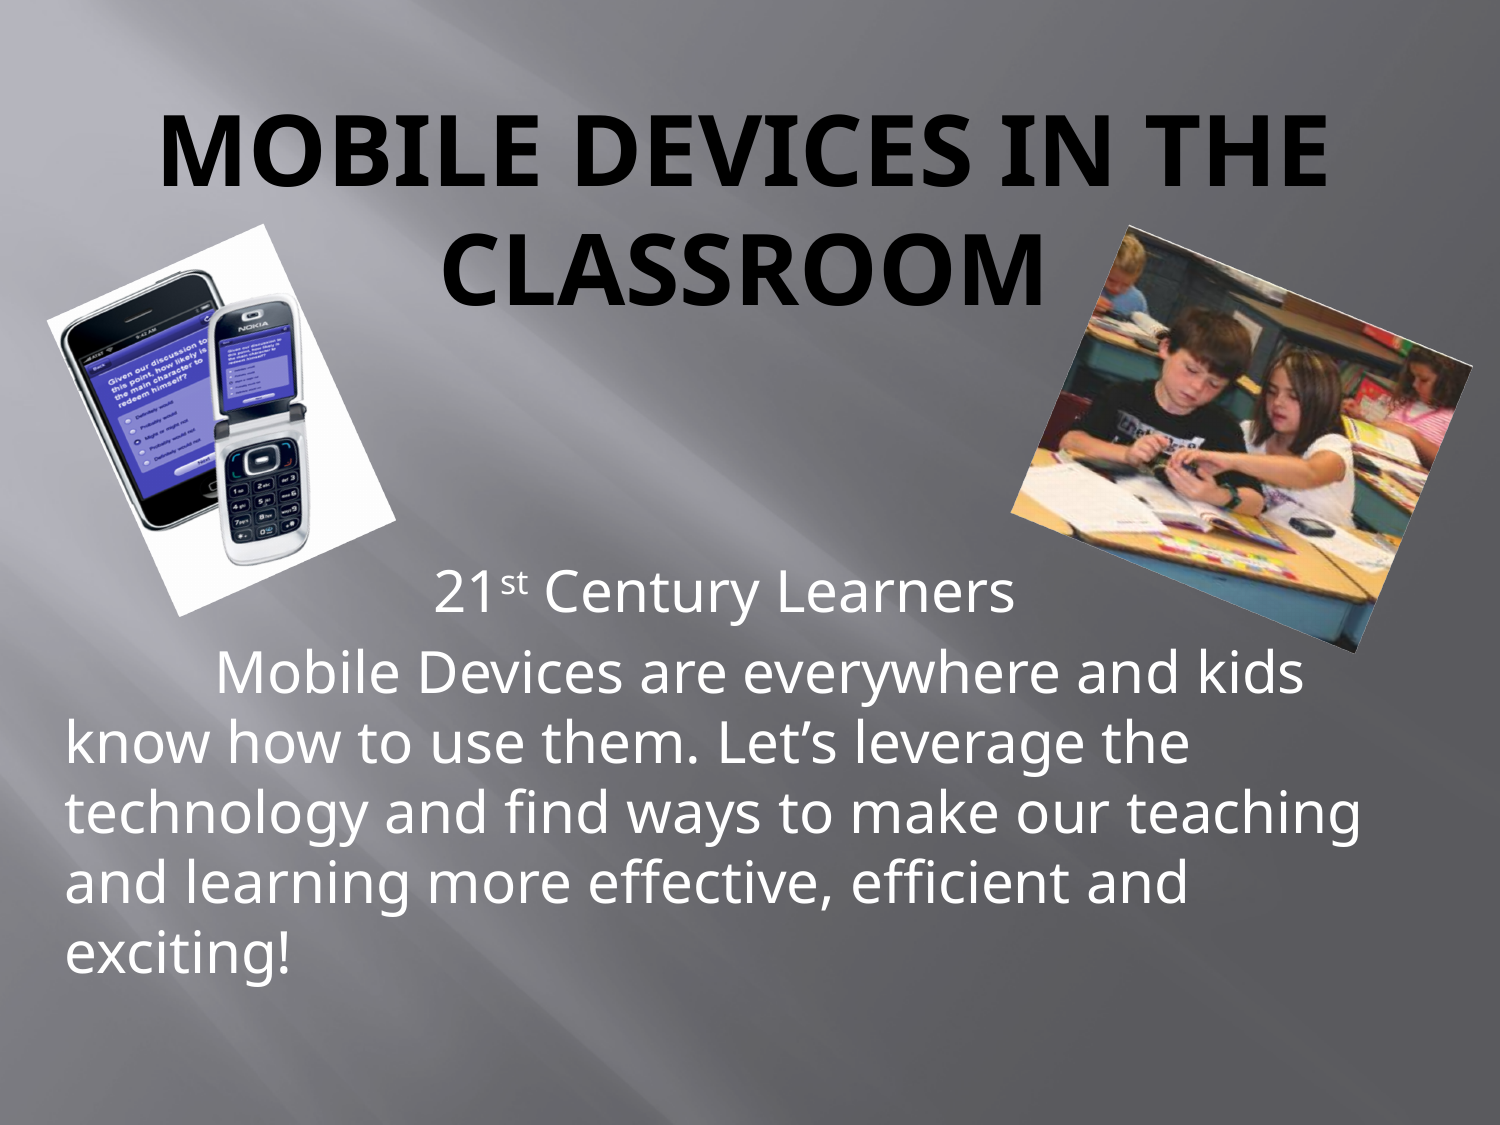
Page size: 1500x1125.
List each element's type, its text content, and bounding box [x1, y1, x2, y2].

title Mobile devices in the Classroom [69, 87, 1420, 325]
picture [48, 225, 395, 616]
picture [1012, 226, 1472, 653]
subtitle 21st Century Learners Mobile Devices are everywhere and kids know how to use them. Let’s leverage the technology and find ways to make our teaching and learning more effective, efficient and exciting! [50, 546, 1400, 1013]
